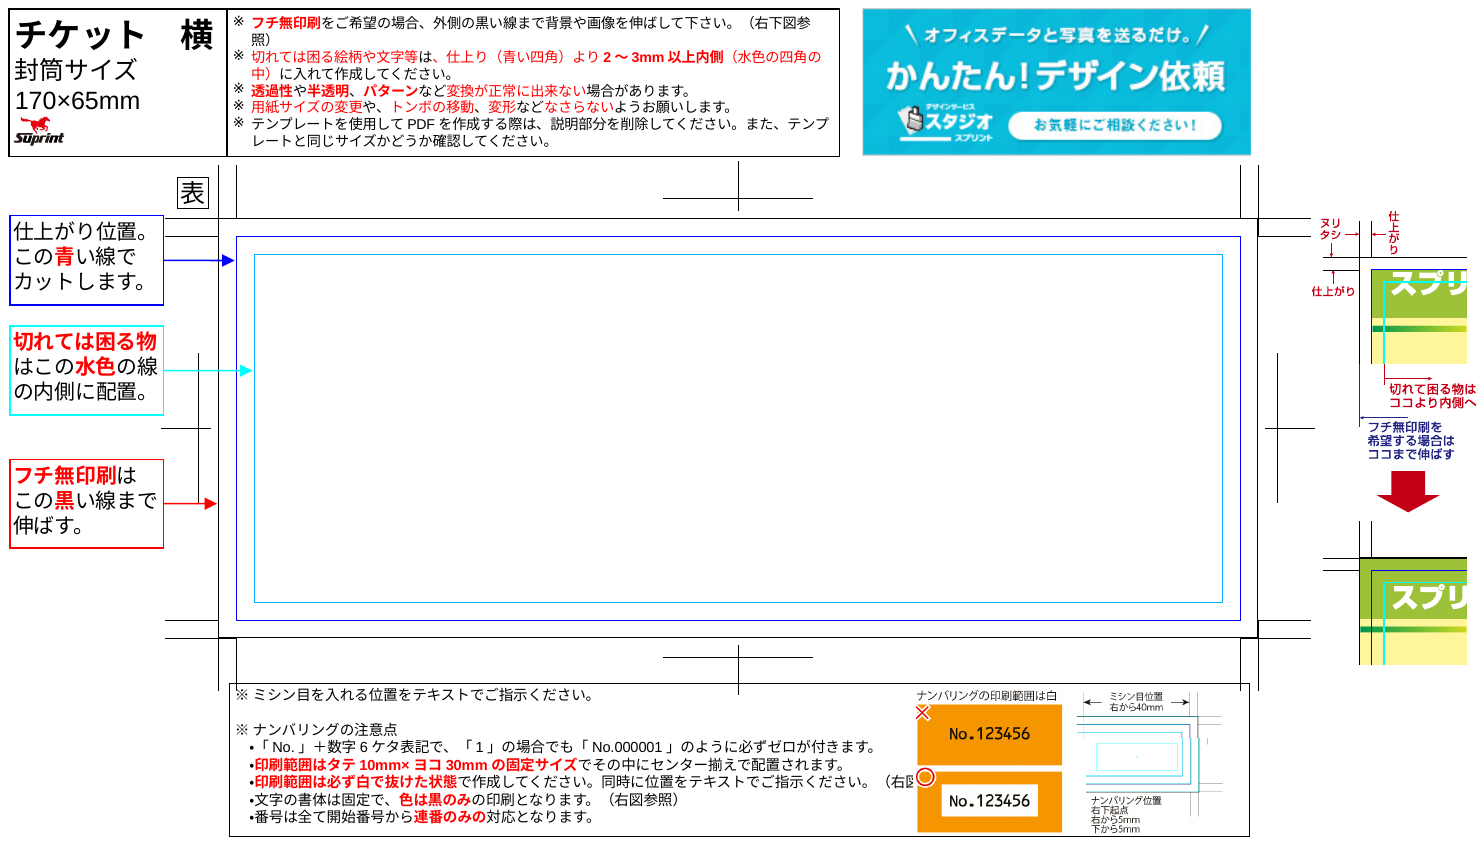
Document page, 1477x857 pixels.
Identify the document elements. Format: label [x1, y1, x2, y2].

picture [1076, 687, 1227, 836]
picture [11, 113, 66, 148]
picture [913, 687, 1066, 836]
picture [862, 8, 1251, 156]
